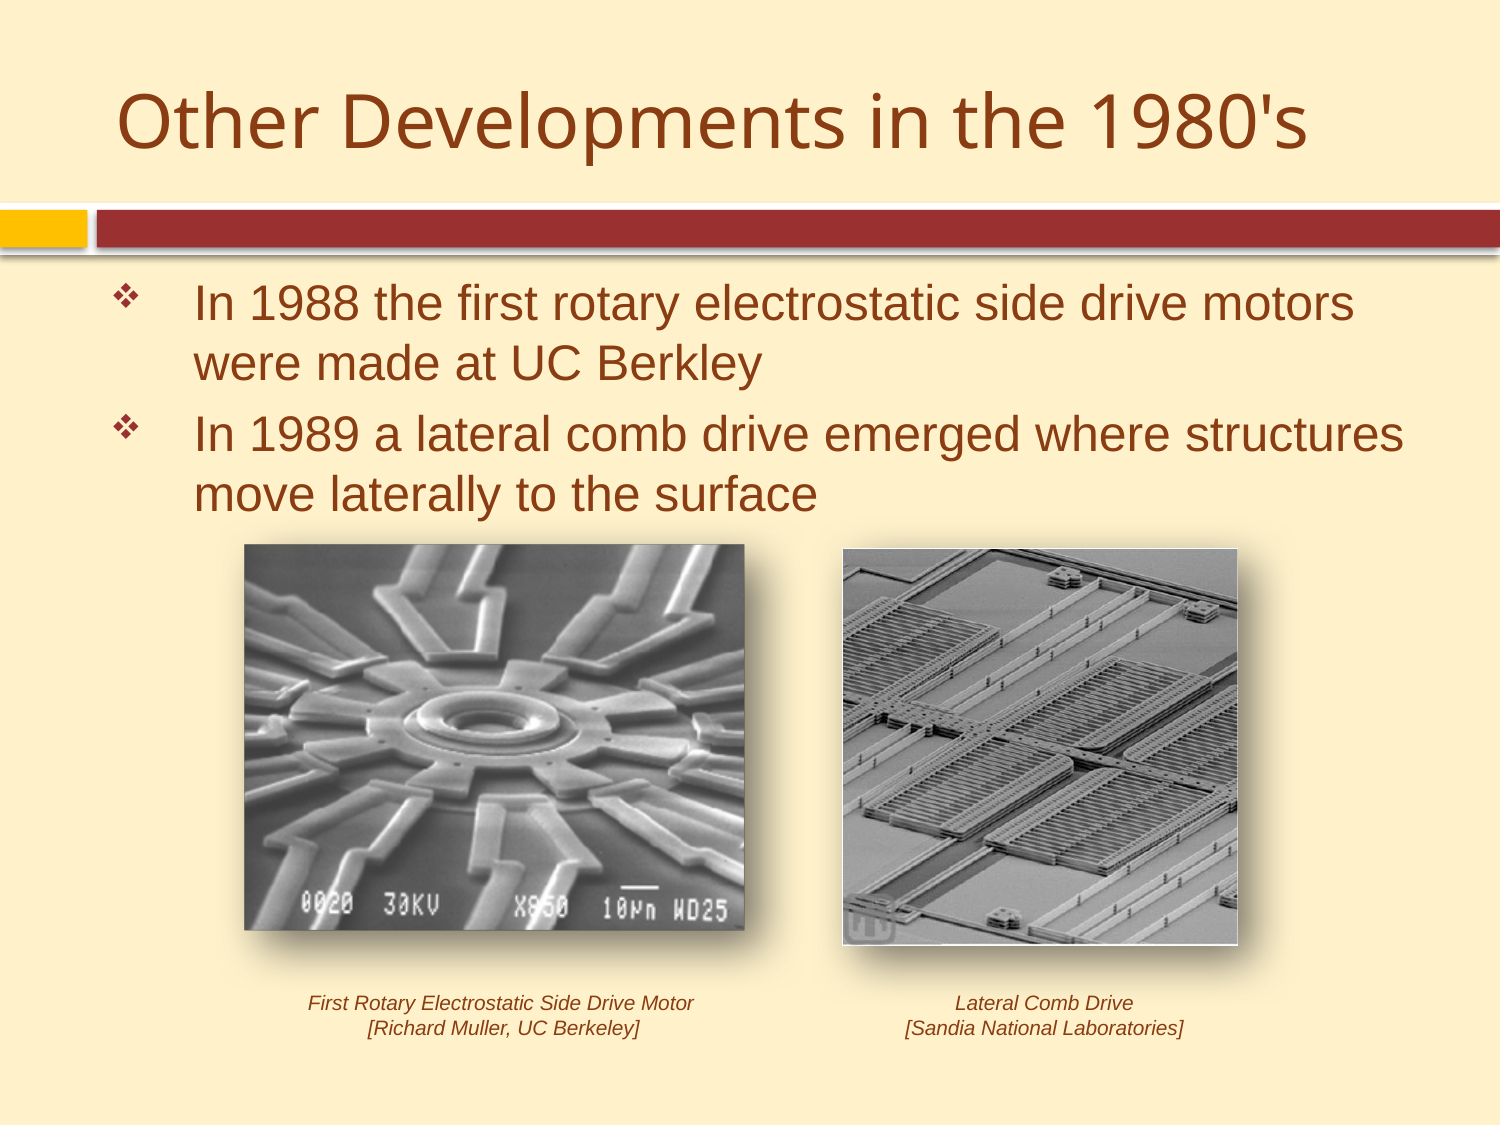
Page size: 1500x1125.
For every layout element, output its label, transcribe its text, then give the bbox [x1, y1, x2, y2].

list In 1988 the first rotary electrostatic side drive motors were made at UC Berkley In 1989 a lateral comb drive emerged where structures move laterally to the surface [95, 262, 1476, 698]
picture [243, 543, 746, 932]
title Other Developments in the 1980's [100, 37, 1438, 200]
picture [841, 548, 1238, 946]
text_box Lateral Comb Drive [Sandia National Laboratories] [823, 981, 1266, 1047]
text_box First Rotary Electrostatic Side Drive Motor [Richard Muller, UC Berkeley] [176, 982, 832, 1048]
